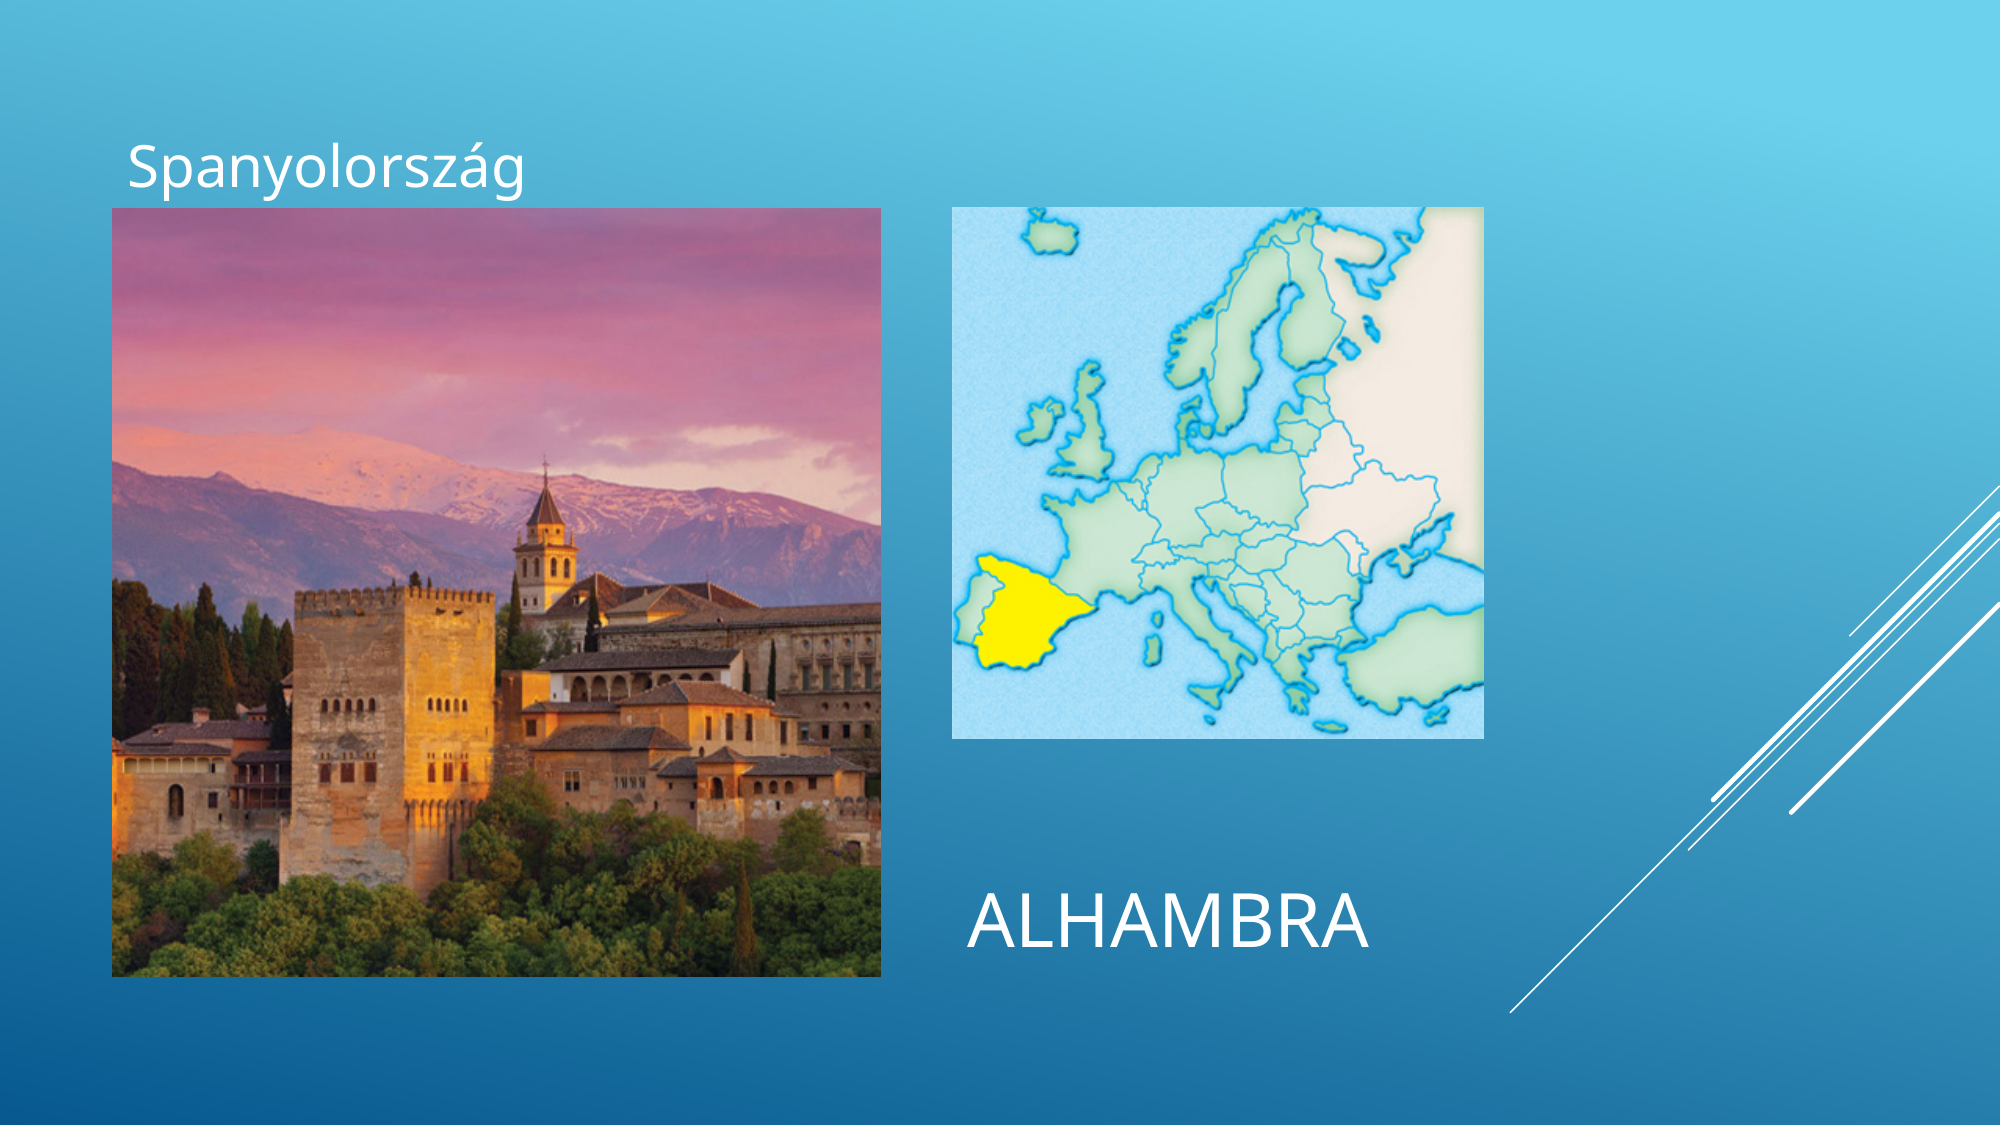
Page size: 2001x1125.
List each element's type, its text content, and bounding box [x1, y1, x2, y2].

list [112, 208, 881, 977]
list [952, 206, 1485, 739]
title Alhambra [952, 858, 1484, 977]
list Spanyolország [112, 107, 880, 208]
